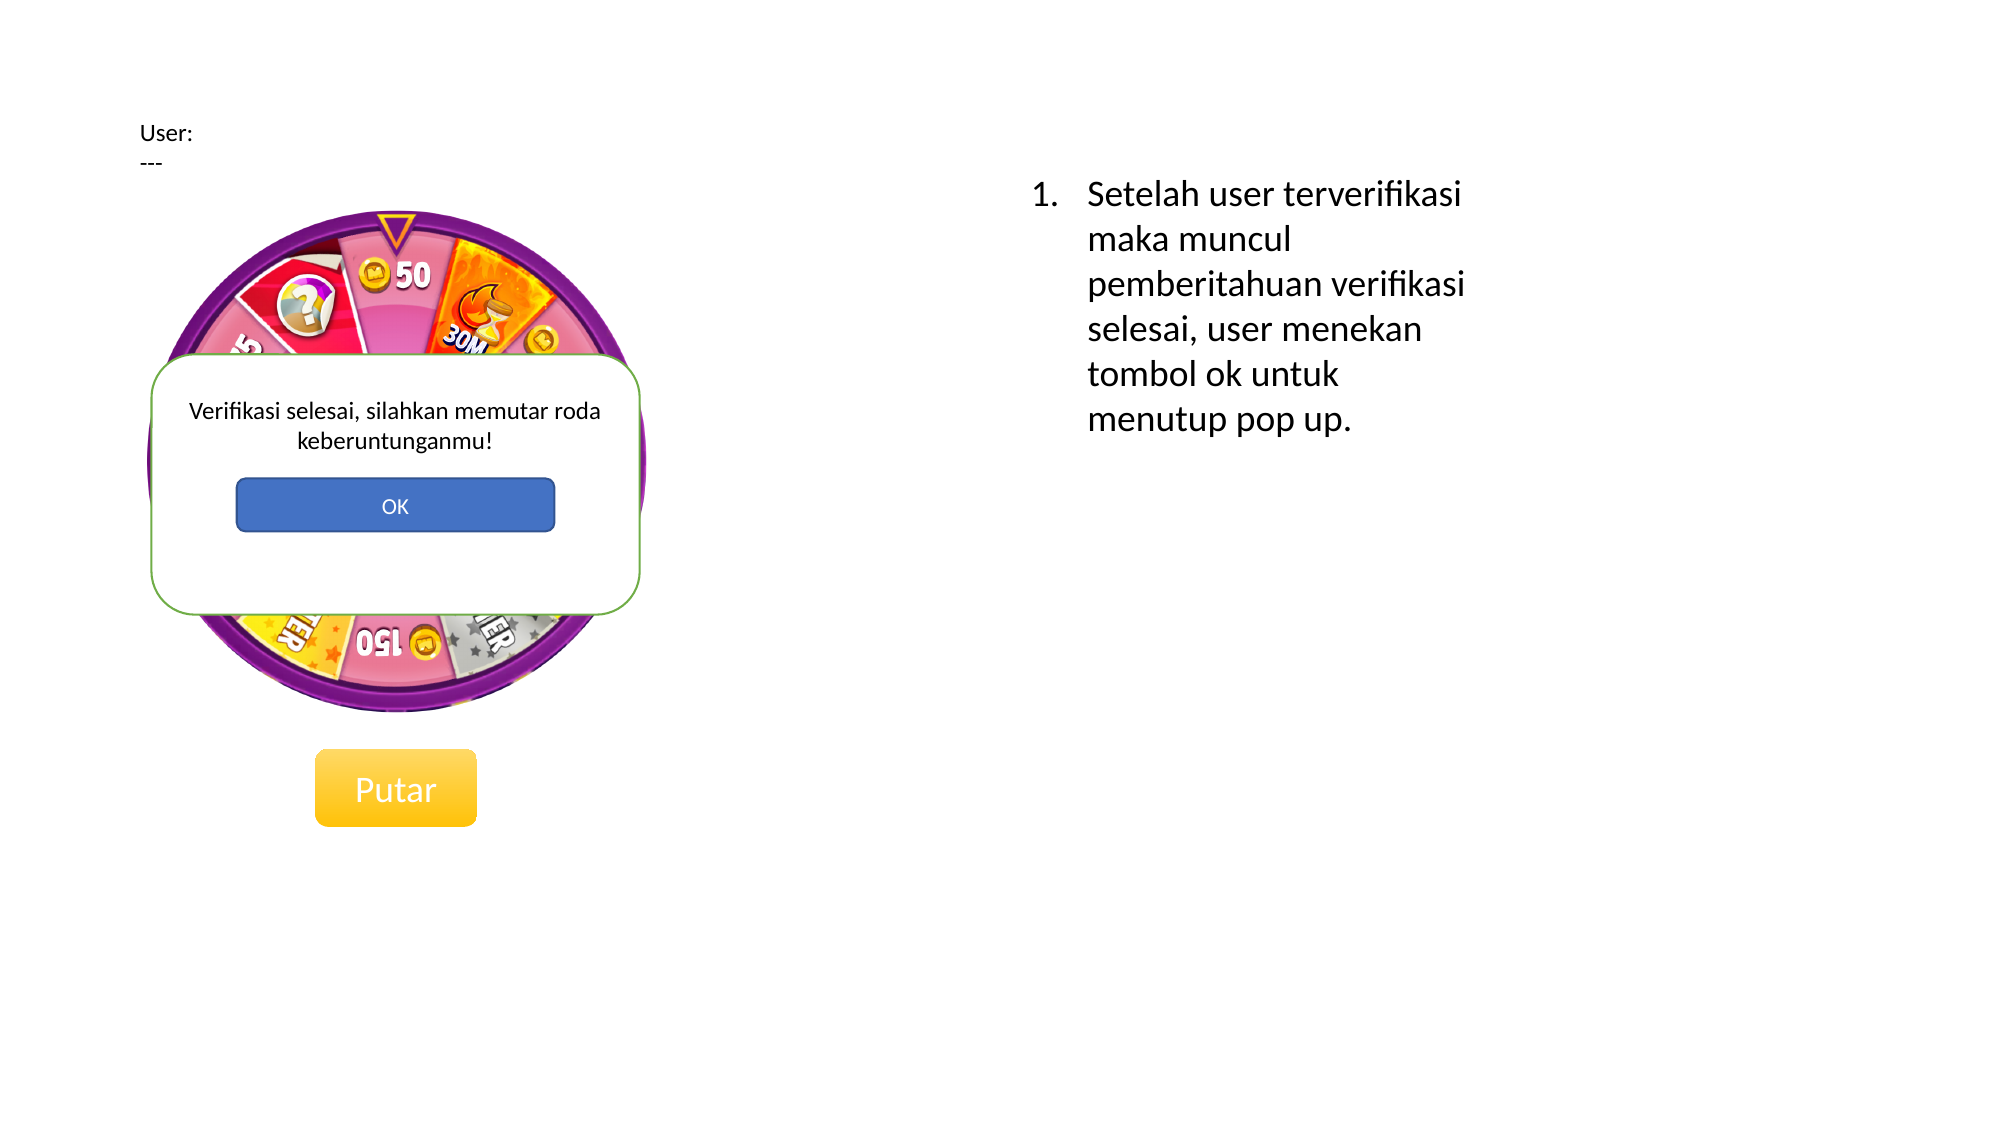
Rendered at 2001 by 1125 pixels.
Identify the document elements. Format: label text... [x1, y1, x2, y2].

text_box Putar [315, 748, 478, 827]
text_box User: --- [124, 108, 465, 184]
text_box Setelah user terverifikasi maka muncul pemberitahuan verifikasi selesai, user menekan tombol ok untuk menutup pop up. [1016, 161, 1492, 492]
picture [137, 184, 656, 730]
